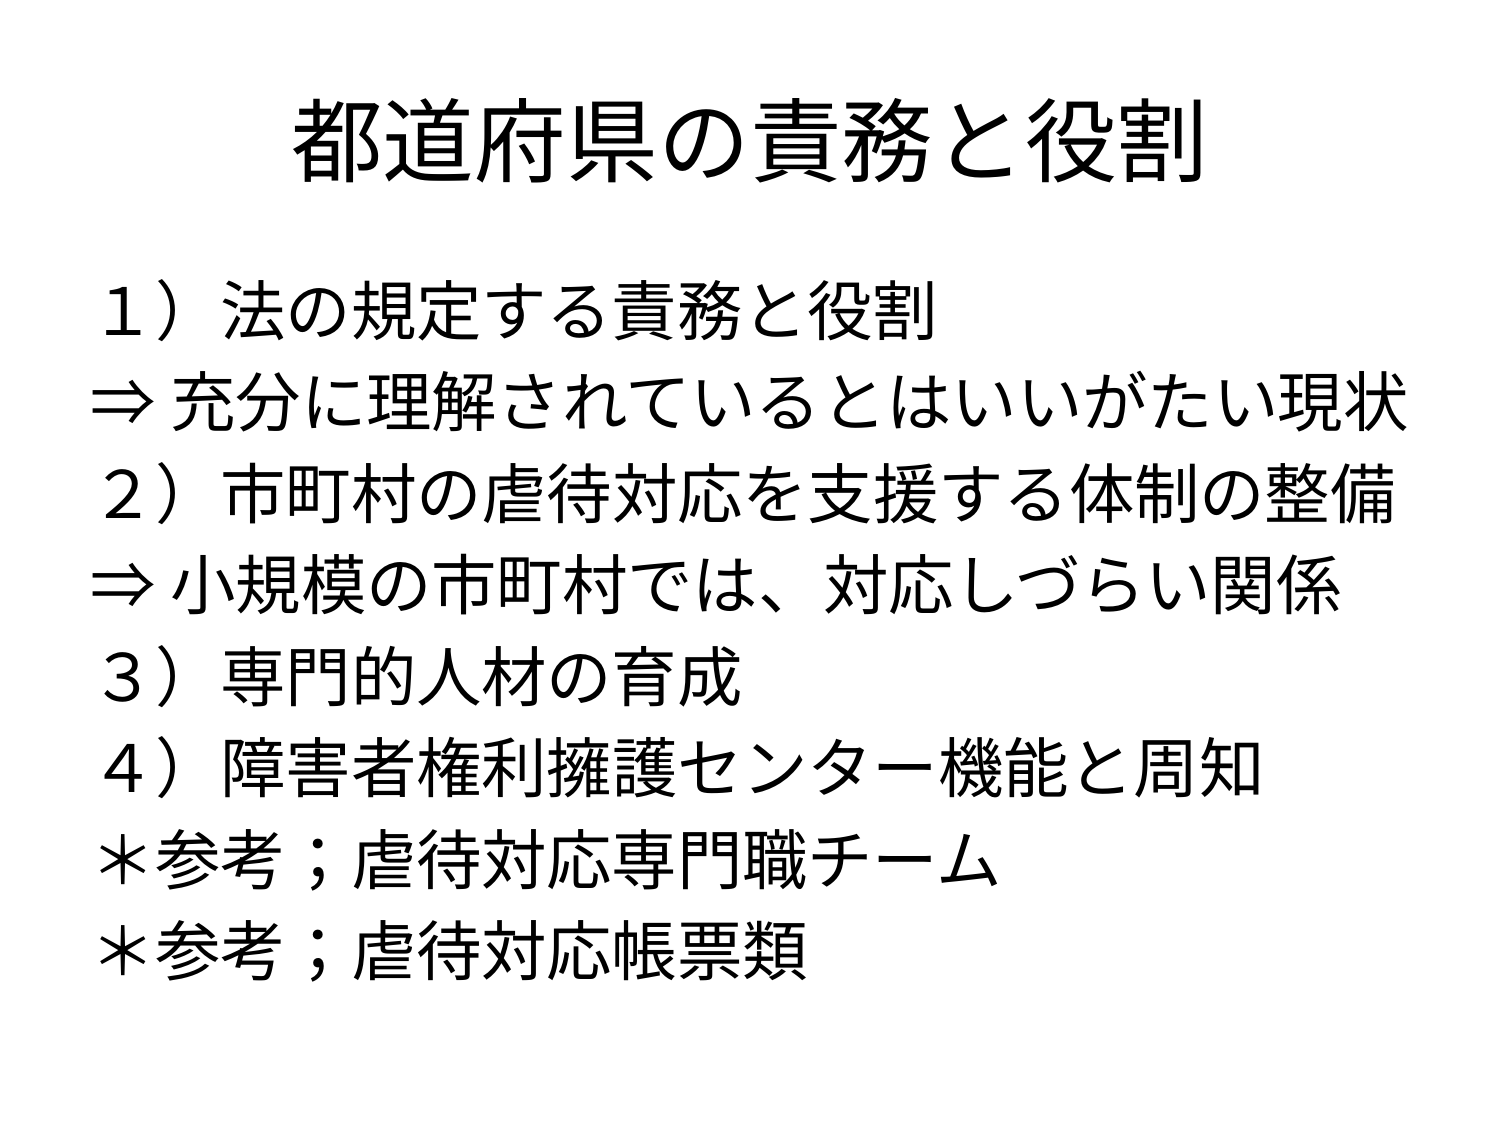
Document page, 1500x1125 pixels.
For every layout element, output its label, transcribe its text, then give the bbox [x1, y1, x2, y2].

title 都道府県の責務と役割 [75, 45, 1425, 233]
list １）法の規定する責務と役割 ⇒充分に理解されているとはいいがたい現状 ２）市町村の虐待対応を支援する体制の整備 ⇒小規模の市町村では、対応しづらい関係 ３）専門的人材の育成 ４）障害者権利擁護センター機能と周知 ＊参考；虐待対応専門職チーム ＊参考；虐待対応帳票類 [75, 262, 1425, 1005]
